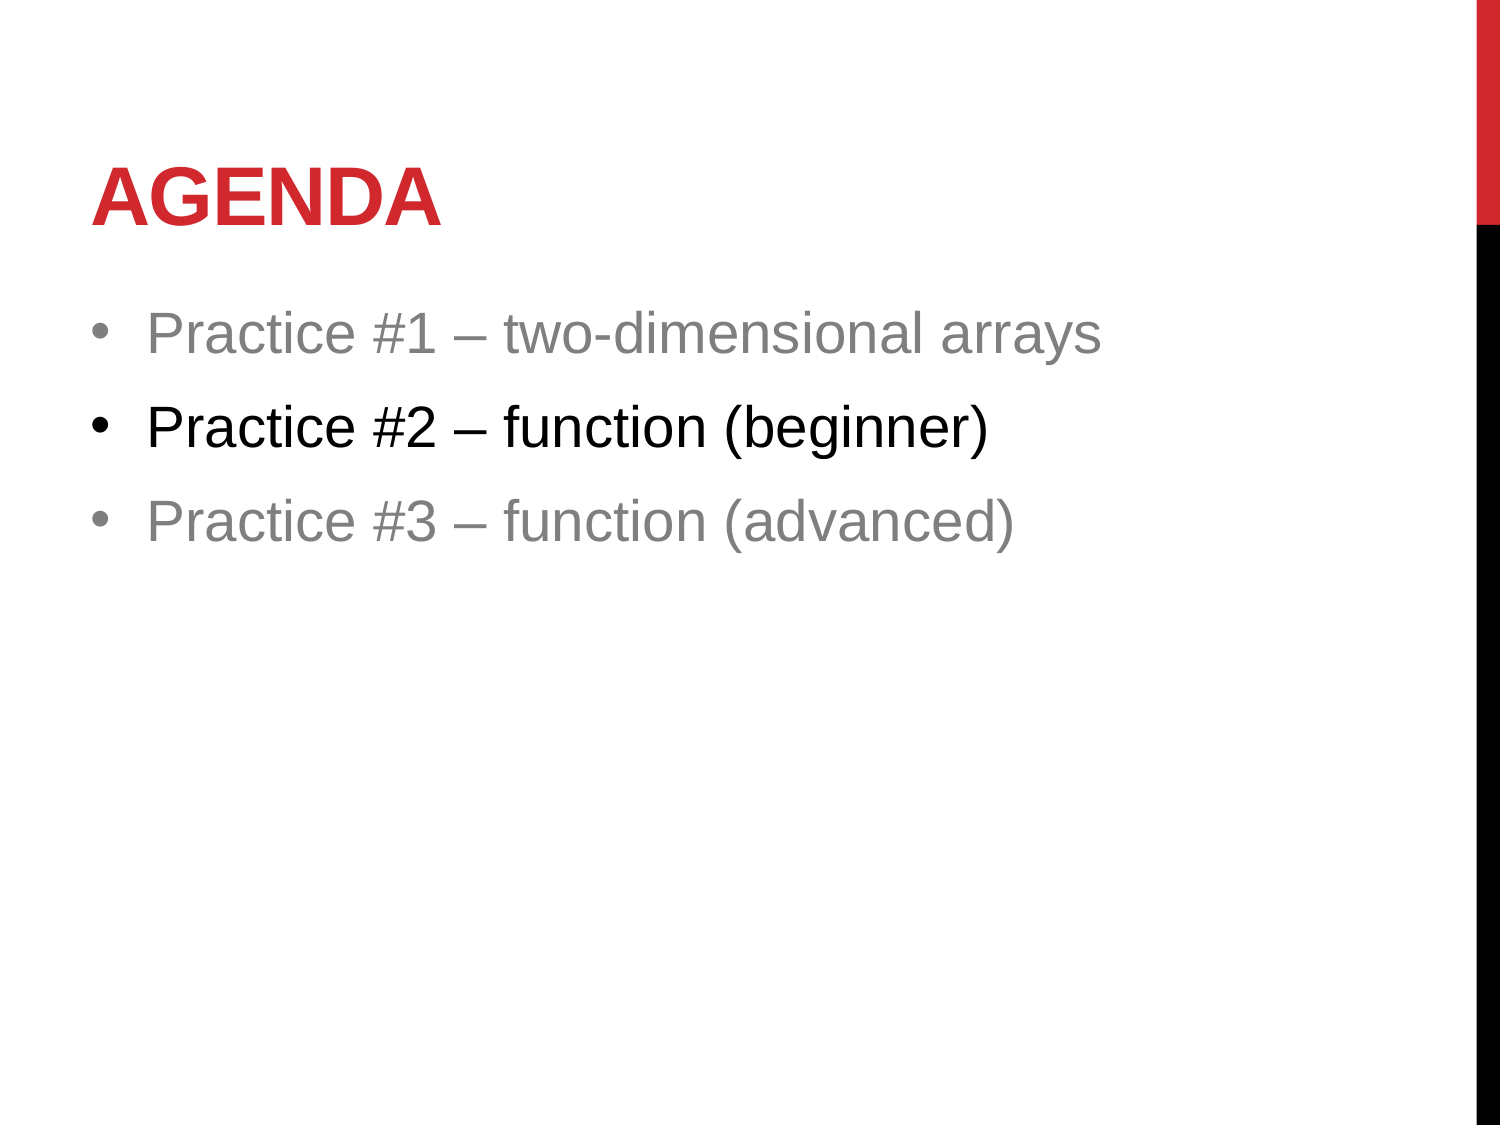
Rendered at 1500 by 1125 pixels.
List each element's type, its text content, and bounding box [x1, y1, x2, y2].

list Practice #1 – two-dimensional arrays Practice #2 – function (beginner) Practice #3 – function (advanced) [75, 287, 1325, 1005]
title Agenda [75, 25, 1025, 250]
